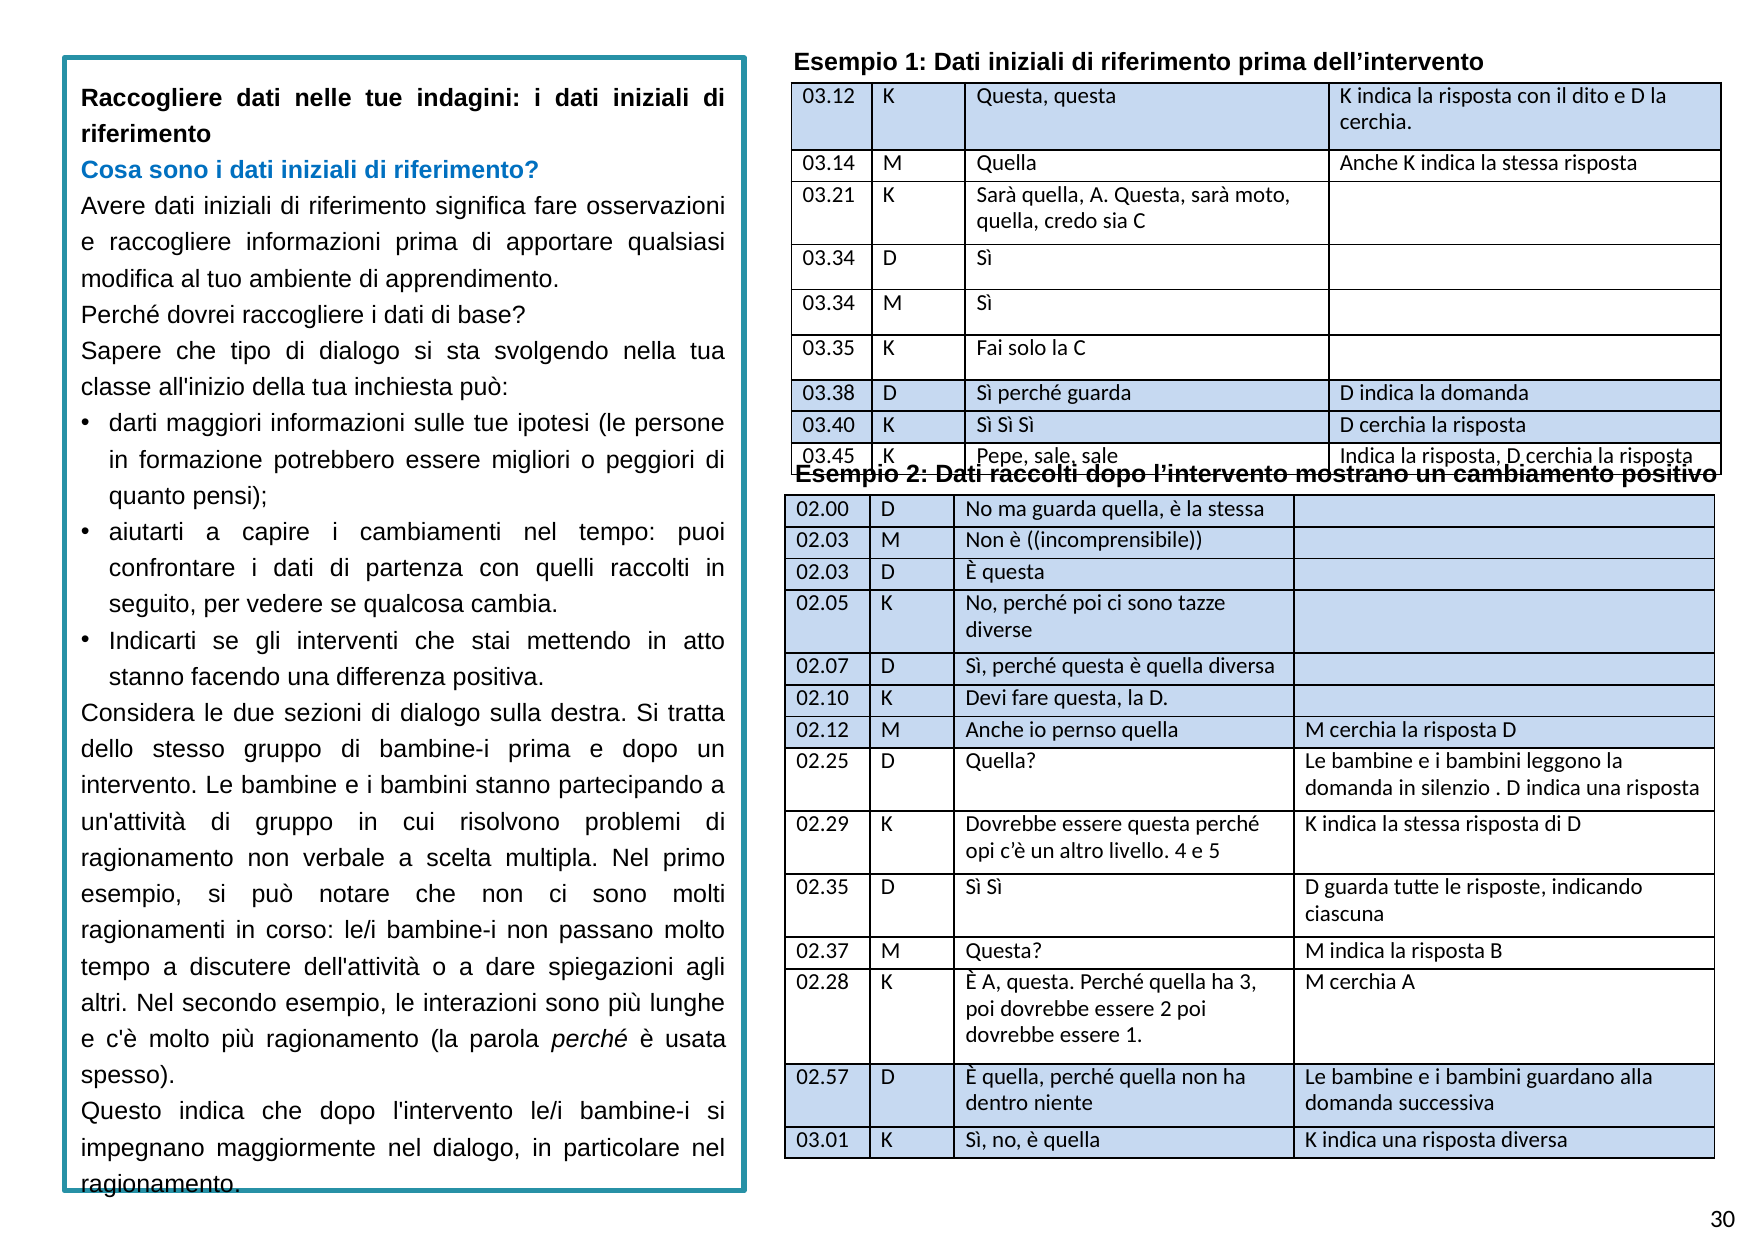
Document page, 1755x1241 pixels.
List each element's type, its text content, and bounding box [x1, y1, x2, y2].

table_cell [1330, 336, 1720, 379]
table_cell K [873, 444, 964, 474]
table_cell D guarda tutte le risposte, indicando ciascuna [1295, 875, 1714, 936]
table_cell Sarà quella, A. Questa, sarà moto, quella, credo sia C [966, 182, 1328, 244]
table_cell Pepe, sale, sale [966, 444, 1328, 474]
table_cell 02.07 [786, 654, 869, 684]
table_cell 02.10 [786, 686, 869, 716]
table_cell 03.45 [792, 444, 871, 474]
table_cell M indica la risposta B [1295, 938, 1714, 968]
table_cell No, perché poi ci sono tazze diverse [955, 591, 1293, 652]
table_cell [1295, 654, 1714, 684]
table_cell Le bambine e i bambini guardano alla domanda successiva [1295, 1065, 1714, 1126]
table_cell Devi fare questa, la D. [955, 686, 1293, 716]
table_cell Sì Sì Sì [966, 412, 1328, 442]
table_cell D cerchia la risposta [1330, 412, 1720, 442]
table_cell K [871, 686, 953, 716]
table_cell 02.35 [786, 875, 869, 936]
table_cell Sì, perché questa è quella diversa [955, 654, 1293, 684]
table_cell M [873, 151, 964, 181]
table_header K indica la risposta con il dito e D la cerchia. [1330, 84, 1720, 149]
text_box Esempio 2: Dati raccolti dopo l’intervento mostrano un cambiamento positivo [792, 457, 1723, 488]
table_cell 03.14 [792, 151, 871, 181]
table_cell K [873, 412, 964, 442]
table_cell D indica la domanda [1330, 381, 1720, 410]
table_cell 03.34 [792, 245, 871, 289]
table_cell È questa [955, 559, 1293, 589]
table_cell 03.35 [792, 336, 871, 379]
text_box [64, 57, 745, 1191]
table_cell 02.12 [786, 717, 869, 747]
table_cell È A, questa. Perché quella ha 3, poi dovrebbe essere 2 poi dovrebbe essere 1. [955, 970, 1293, 1063]
table_cell [1330, 182, 1720, 244]
table_cell [1330, 290, 1720, 334]
table_cell [1295, 591, 1714, 652]
table_cell 02.37 [786, 938, 869, 968]
table_cell 02.28 [786, 970, 869, 1063]
table_cell 02.05 [786, 591, 869, 652]
table_cell [1295, 528, 1714, 558]
table_cell 03.38 [792, 381, 871, 410]
text_box Raccogliere dati nelle tue indagini: i dati iniziali di riferimento Cosa sono i dati iniziali di riferimento? Avere dati iniziali di riferimento significa fare osservazioni e raccogliere informazioni prima di apportare qualsiasi modifica al tuo ambiente di apprendimento. Perché dovrei raccogliere i dati di base? Sapere che tipo di dialogo si sta svolgendo nella tua classe all'inizio della tua inchiesta può: darti maggiori informazioni sulle tue ipotesi (le persone in formazione potrebbero essere migliori o peggiori di quanto pensi); aiutarti a capire i cambiamenti nel tempo: puoi confrontare i dati di partenza con quelli raccolti in seguito, per vedere se qualcosa cambia. Indicarti se gli interventi che stai mettendo in atto stanno facendo una differenza positiva. Considera le due sezioni di dialogo sulla destra. Si tratta dello stesso gruppo di bambine-i prima e dopo un intervento. Le bambine e i bambini stanno partecipando a un'attività di gruppo in cui risolvono problemi di ragionamento non verbale a scelta multipla. Nel primo esempio, si può notare che non ci sono molti ragionamenti in corso: le/i bambine-i non passano molto tempo a discutere dell'attività o a dare spiegazioni agli altri. Nel secondo esempio, le interazioni sono più lunghe e c'è molto più ragionamento (la parola perché è usata spesso). Questo indica che dopo l'intervento le/i bambine-i si impegnano maggiormente nel dialogo, in particolare nel ragionamento. [78, 74, 727, 1198]
table_cell M cerchia la risposta D [1295, 717, 1714, 747]
table_cell Sì, no, è quella [955, 1128, 1293, 1157]
table_cell Sì [966, 290, 1328, 334]
table_cell Anche io pernso quella [955, 717, 1293, 747]
table_cell Dovrebbe essere questa perché opi c’è un altro livello. 4 e 5 [955, 812, 1293, 873]
table_cell K [871, 970, 953, 1063]
table_cell Anche K indica la stessa risposta [1330, 151, 1720, 181]
table_cell K [873, 182, 964, 244]
table_cell 02.57 [786, 1065, 869, 1126]
table_cell È quella, perché quella non ha dentro niente [955, 1065, 1293, 1126]
table_cell Fai solo la C [966, 336, 1328, 379]
text_box Esempio 1: Dati iniziali di riferimento prima dell’intervento [791, 45, 1489, 76]
table_cell Sì perché guarda [966, 381, 1328, 410]
table_cell K [871, 591, 953, 652]
table_cell M [871, 938, 953, 968]
table_cell Sì [966, 245, 1328, 289]
table_cell K indica una risposta diversa [1295, 1128, 1714, 1157]
table_cell K [873, 336, 964, 379]
table_cell Sì Sì [955, 875, 1293, 936]
table_cell M [871, 528, 953, 558]
table_header Questa, questa [966, 84, 1328, 149]
table_header D [871, 496, 953, 526]
table_cell D [873, 381, 964, 410]
table_cell M [873, 290, 964, 334]
table_cell M cerchia A [1295, 970, 1714, 1063]
table_cell D [871, 749, 953, 810]
table_cell 02.03 [786, 559, 869, 589]
table_header No ma guarda quella, è la stessa [955, 496, 1293, 526]
table_cell [1295, 686, 1714, 716]
table_cell K [871, 812, 953, 873]
table_cell 02.03 [786, 528, 869, 558]
table_header 02.00 [786, 496, 869, 526]
table_cell [1330, 245, 1720, 289]
table_cell D [871, 875, 953, 936]
table_cell 02.29 [786, 812, 869, 873]
table_cell Questa? [955, 938, 1293, 968]
table_cell Non è ((incomprensibile)) [955, 528, 1293, 558]
table_cell Indica la risposta, D cerchia la risposta [1330, 444, 1720, 474]
table_cell M [871, 717, 953, 747]
table_cell 02.25 [786, 749, 869, 810]
table_cell K [871, 1128, 953, 1157]
table_cell D [873, 245, 964, 289]
table_cell K indica la stessa risposta di D [1295, 812, 1714, 873]
table_cell 03.01 [786, 1128, 869, 1157]
table_cell Quella? [955, 749, 1293, 810]
table_cell D [871, 654, 953, 684]
table_cell Quella [966, 151, 1328, 181]
table_header [1295, 496, 1714, 526]
table_header 03.12 [792, 84, 871, 149]
table_cell Le bambine e i bambini leggono la domanda in silenzio . D indica una risposta [1295, 749, 1714, 810]
table_cell 03.21 [792, 182, 871, 244]
table_cell 03.34 [792, 290, 871, 334]
table_cell D [871, 1065, 953, 1126]
table_cell 03.40 [792, 412, 871, 442]
text_box 30 [1695, 1195, 1752, 1241]
table_header K [873, 84, 964, 149]
table_cell [1295, 559, 1714, 589]
table_cell D [871, 559, 953, 589]
